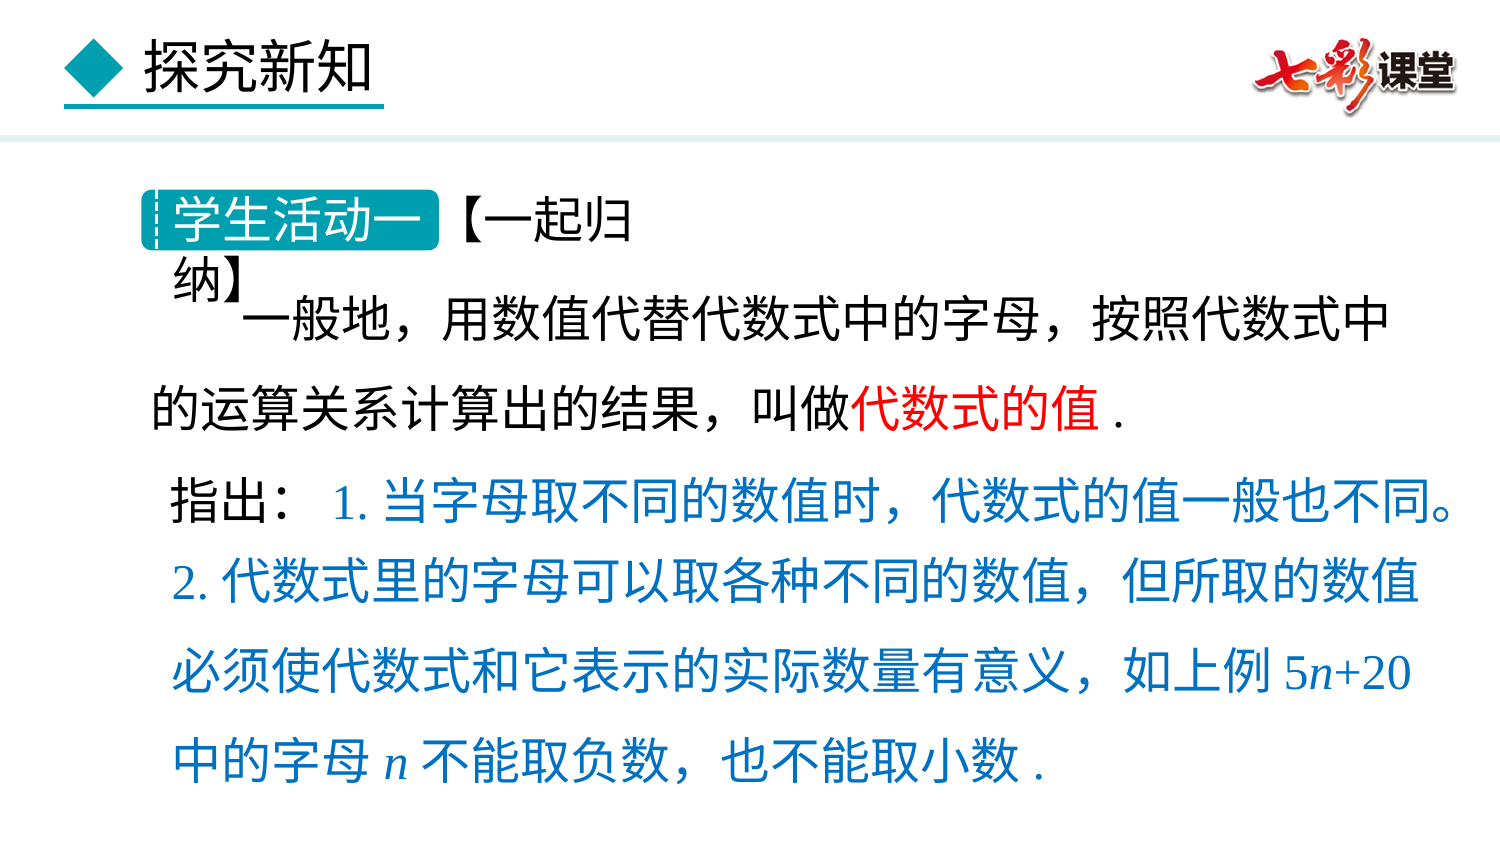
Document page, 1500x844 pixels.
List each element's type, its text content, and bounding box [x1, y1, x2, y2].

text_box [141, 180, 744, 257]
text_box 一般地，用数值代替代数式中的字母，按照代数式中的运算关系计算出的结果，叫做代数式的值. [135, 250, 1453, 445]
text_box 指出：1.当字母取不同的数值时，代数式的值一般也不同。 [154, 432, 1500, 537]
picture [1249, 32, 1461, 118]
text_box 2.代数式里的字母可以取各种不同的数值，但所取的数值必须使代数式和它表示的实际数量有意义，如上例5n+20中的字母n不能取负数，也不能取小数. [156, 512, 1466, 797]
